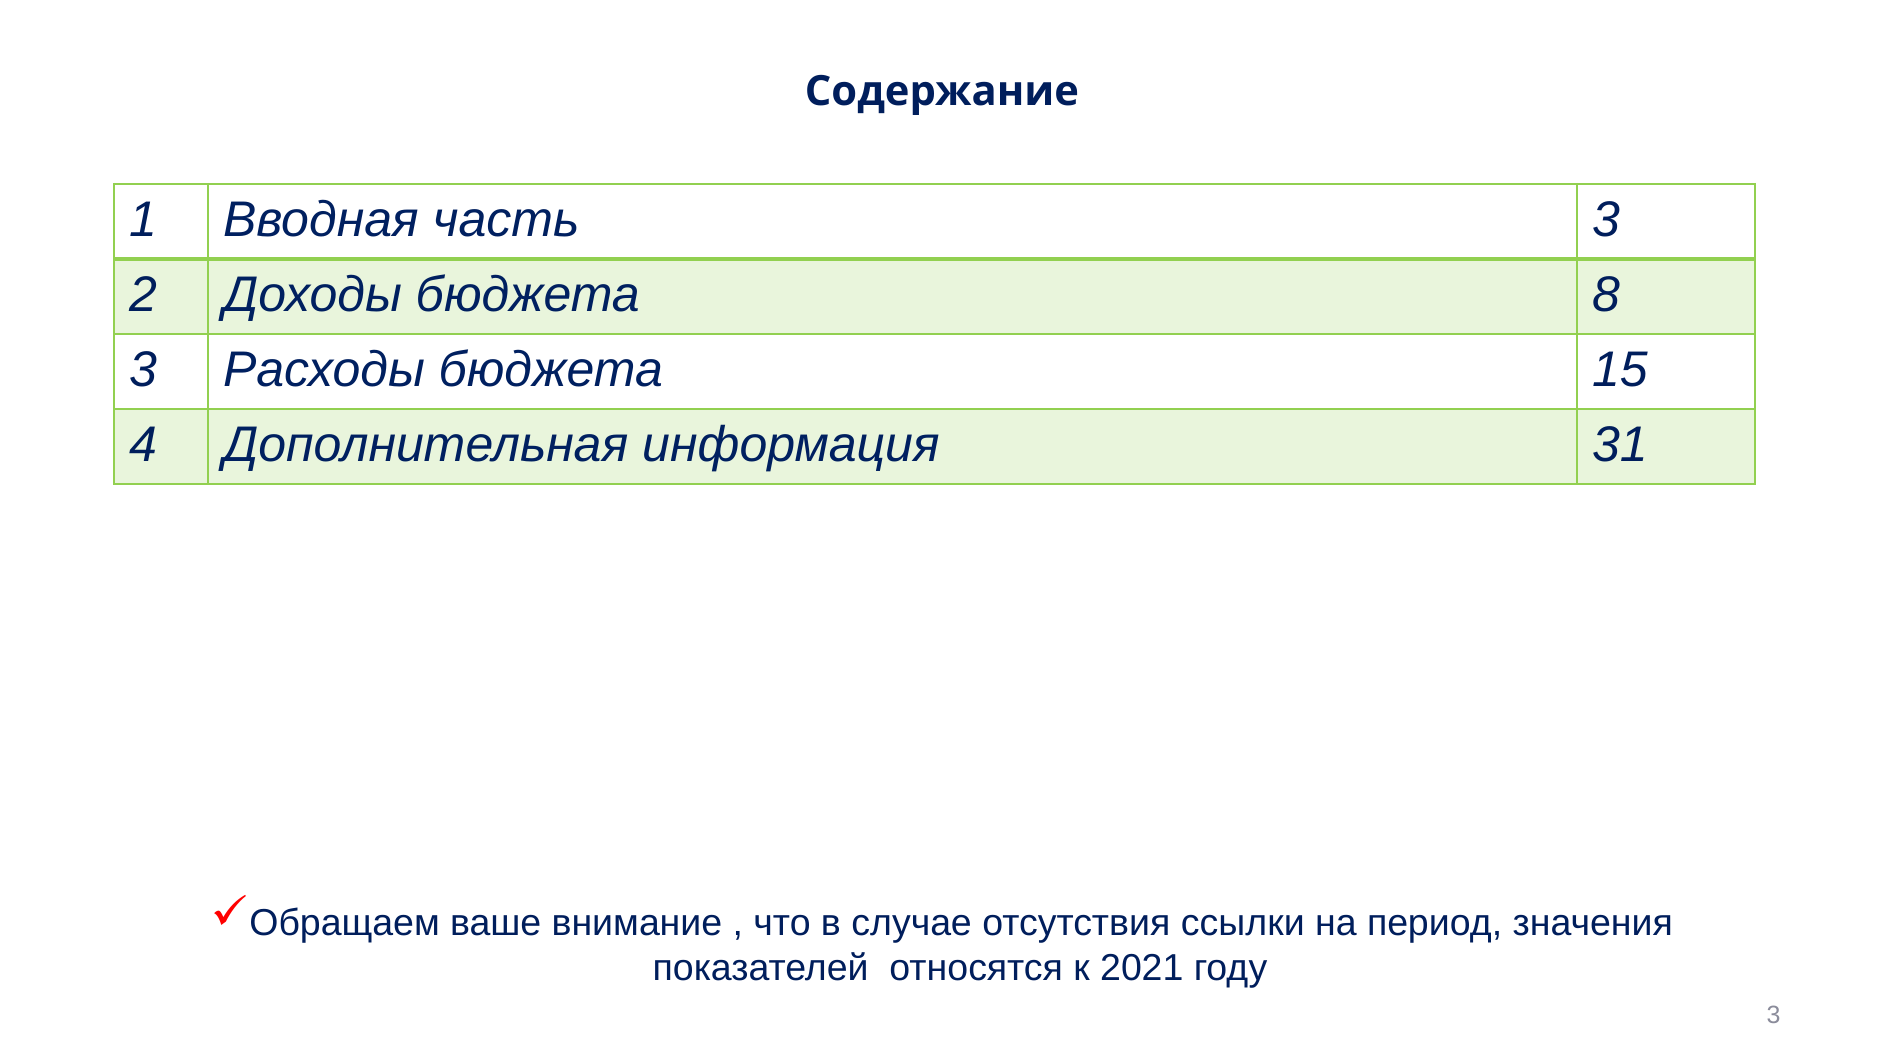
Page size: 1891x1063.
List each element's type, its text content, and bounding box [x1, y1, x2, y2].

slide_number 3 [1354, 985, 1796, 1042]
table_cell 2 [115, 261, 207, 333]
table_cell 8 [1578, 261, 1754, 333]
text_box Обращаем ваше внимание , что в случае отсутствия ссылки на период, значения показателей относятся к 2021 году [114, 890, 1771, 995]
table_header 3 [1578, 185, 1754, 257]
table_cell Расходы бюджета [209, 335, 1576, 408]
table_cell 4 [115, 410, 207, 483]
table_cell 3 [115, 335, 207, 408]
text_box Содержание [36, 56, 1848, 121]
table_cell 15 [1578, 335, 1754, 408]
table_cell Доходы бюджета [209, 261, 1576, 333]
table_cell 31 [1578, 410, 1754, 483]
table_header 1 [115, 185, 207, 257]
table_cell Дополнительная информация [209, 410, 1576, 483]
table_header Вводная часть [209, 185, 1576, 257]
